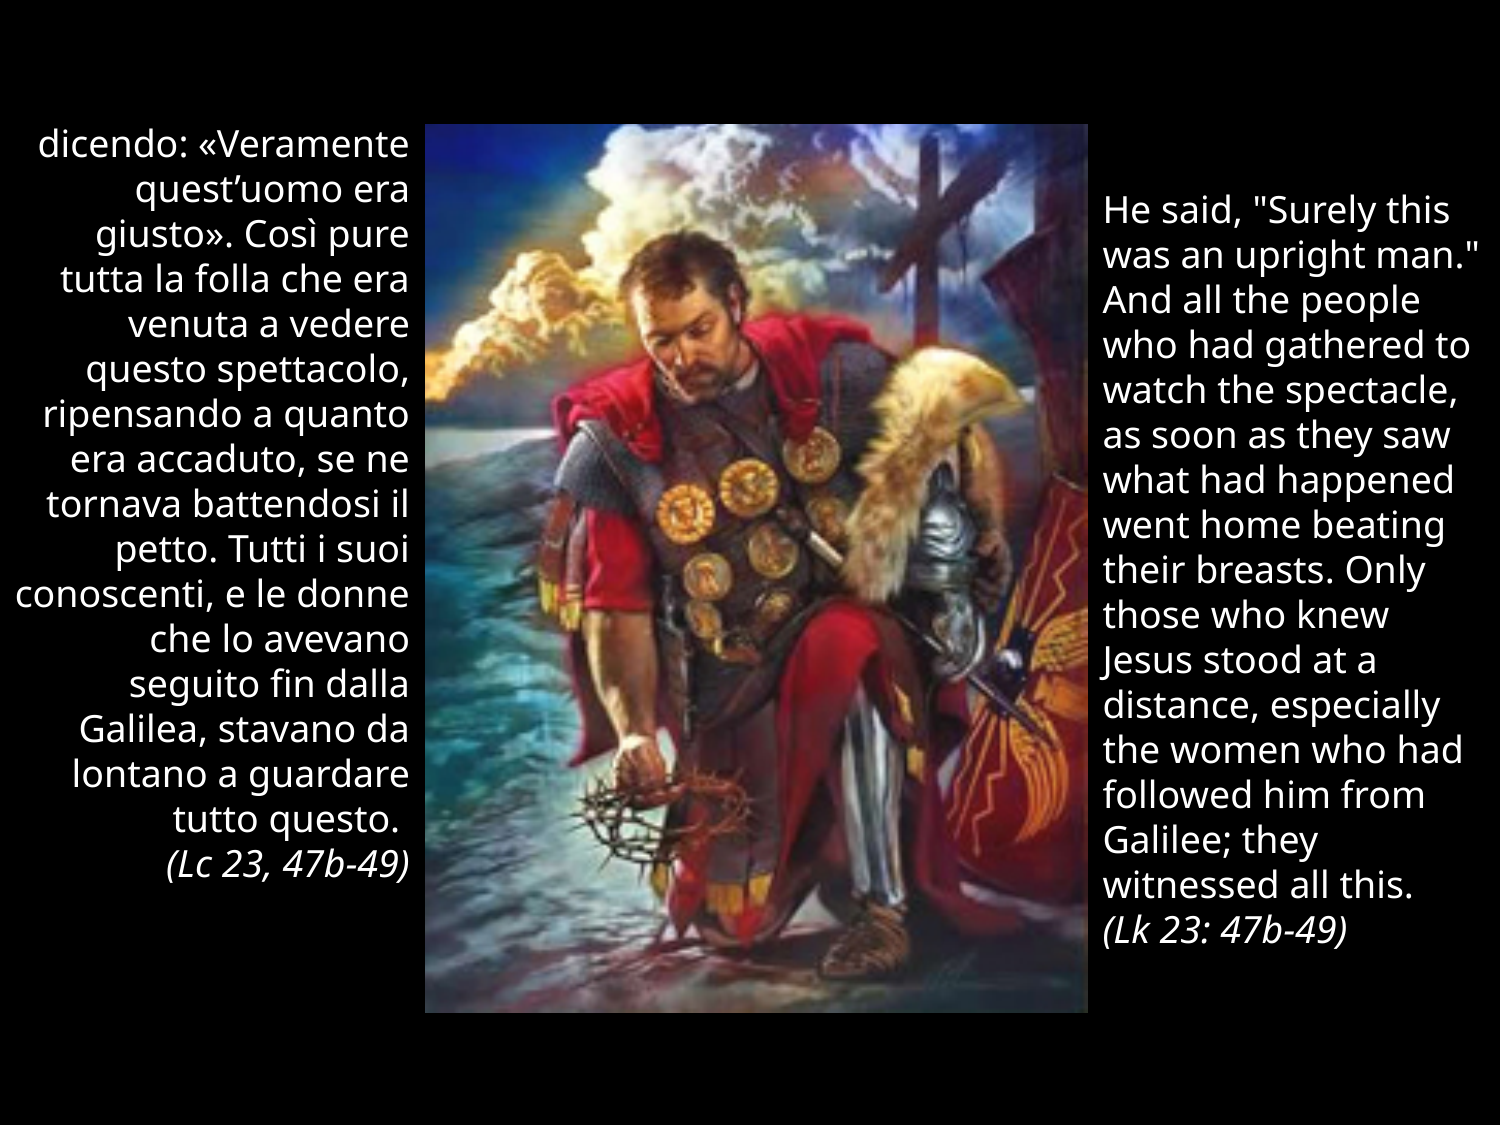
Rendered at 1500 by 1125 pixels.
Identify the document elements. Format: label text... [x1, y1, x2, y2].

title He said, "Surely this was an upright man." And all the people who had gathered to watch the spectacle, as soon as they saw what had happened went home beating their breasts. Only those who knew Jesus stood at a distance, especially the women who had followed him from Galilee; they witnessed all this. (Lk 23: 47b-49) [1088, 200, 1500, 938]
picture [425, 124, 1088, 1013]
text_box dicendo: «Veramente quest’uomo era giusto». Così pure tutta la folla che era venuta a vedere questo spettacolo, ripensando a quanto era accaduto, se ne tornava battendosi il petto. Tutti i suoi conoscenti, e le donne che lo avevano seguito fin dalla Galilea, stavano da lontano a guardare tutto questo. (Lc 23, 47b-49) [0, 112, 425, 938]
